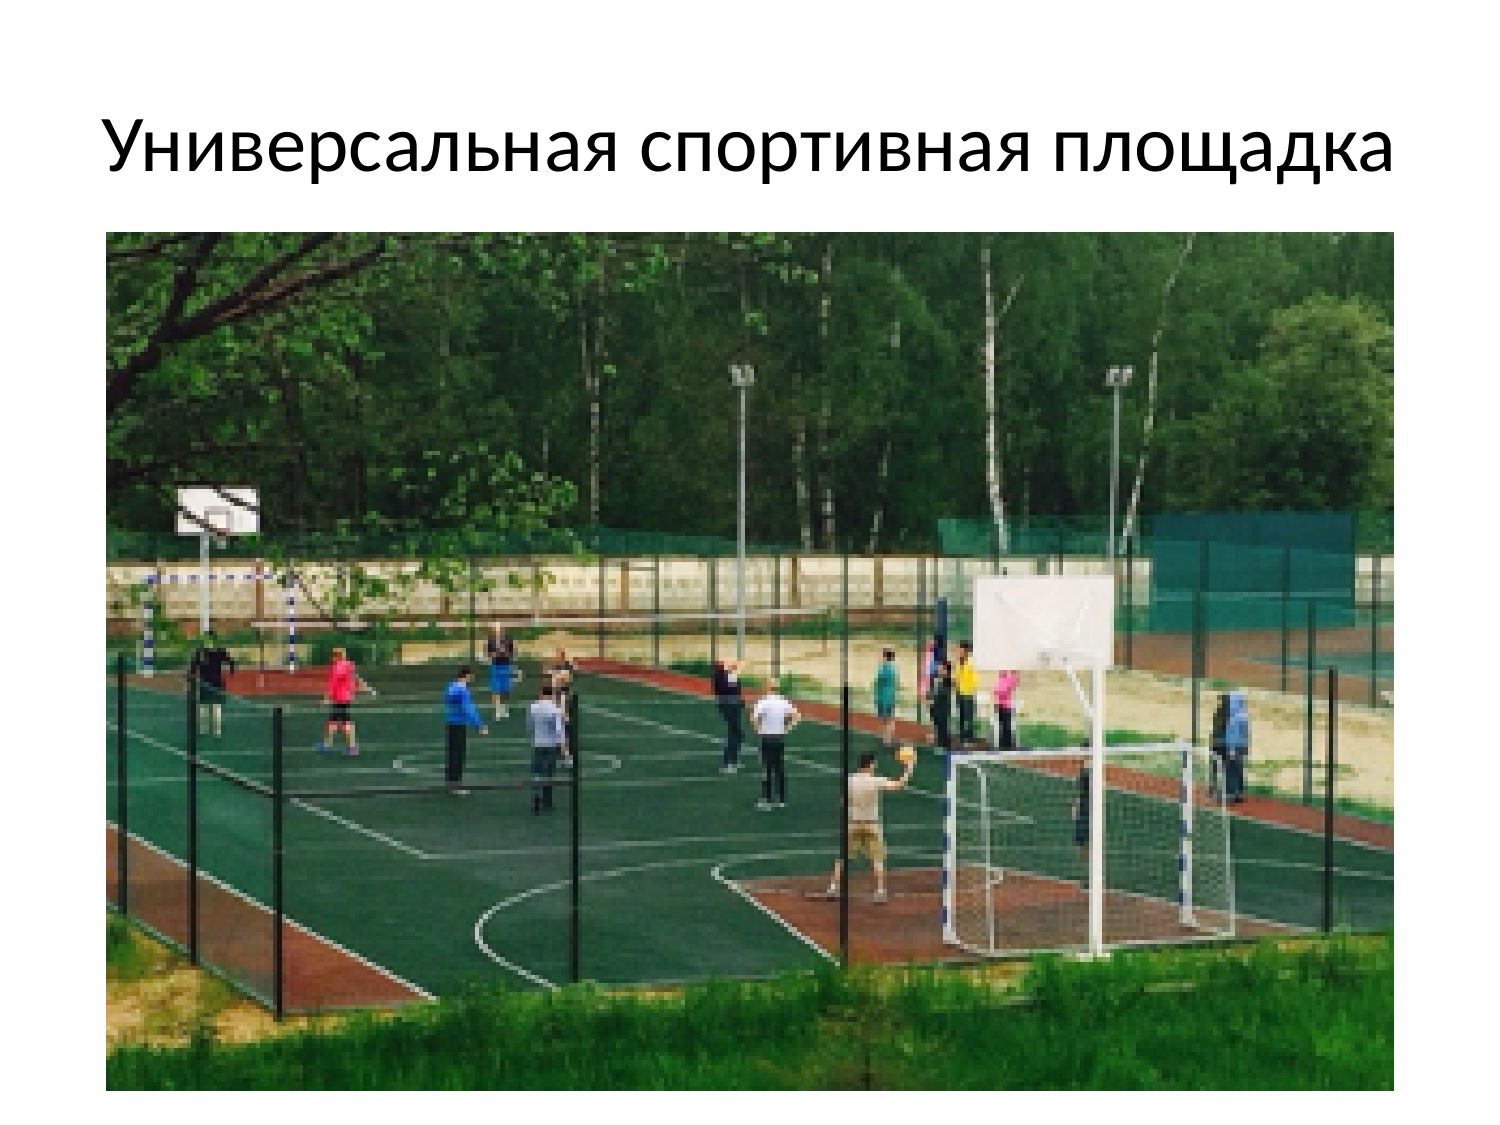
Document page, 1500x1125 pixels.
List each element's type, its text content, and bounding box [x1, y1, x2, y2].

title Универсальная спортивная площадка [75, 45, 1425, 233]
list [105, 232, 1394, 1092]
